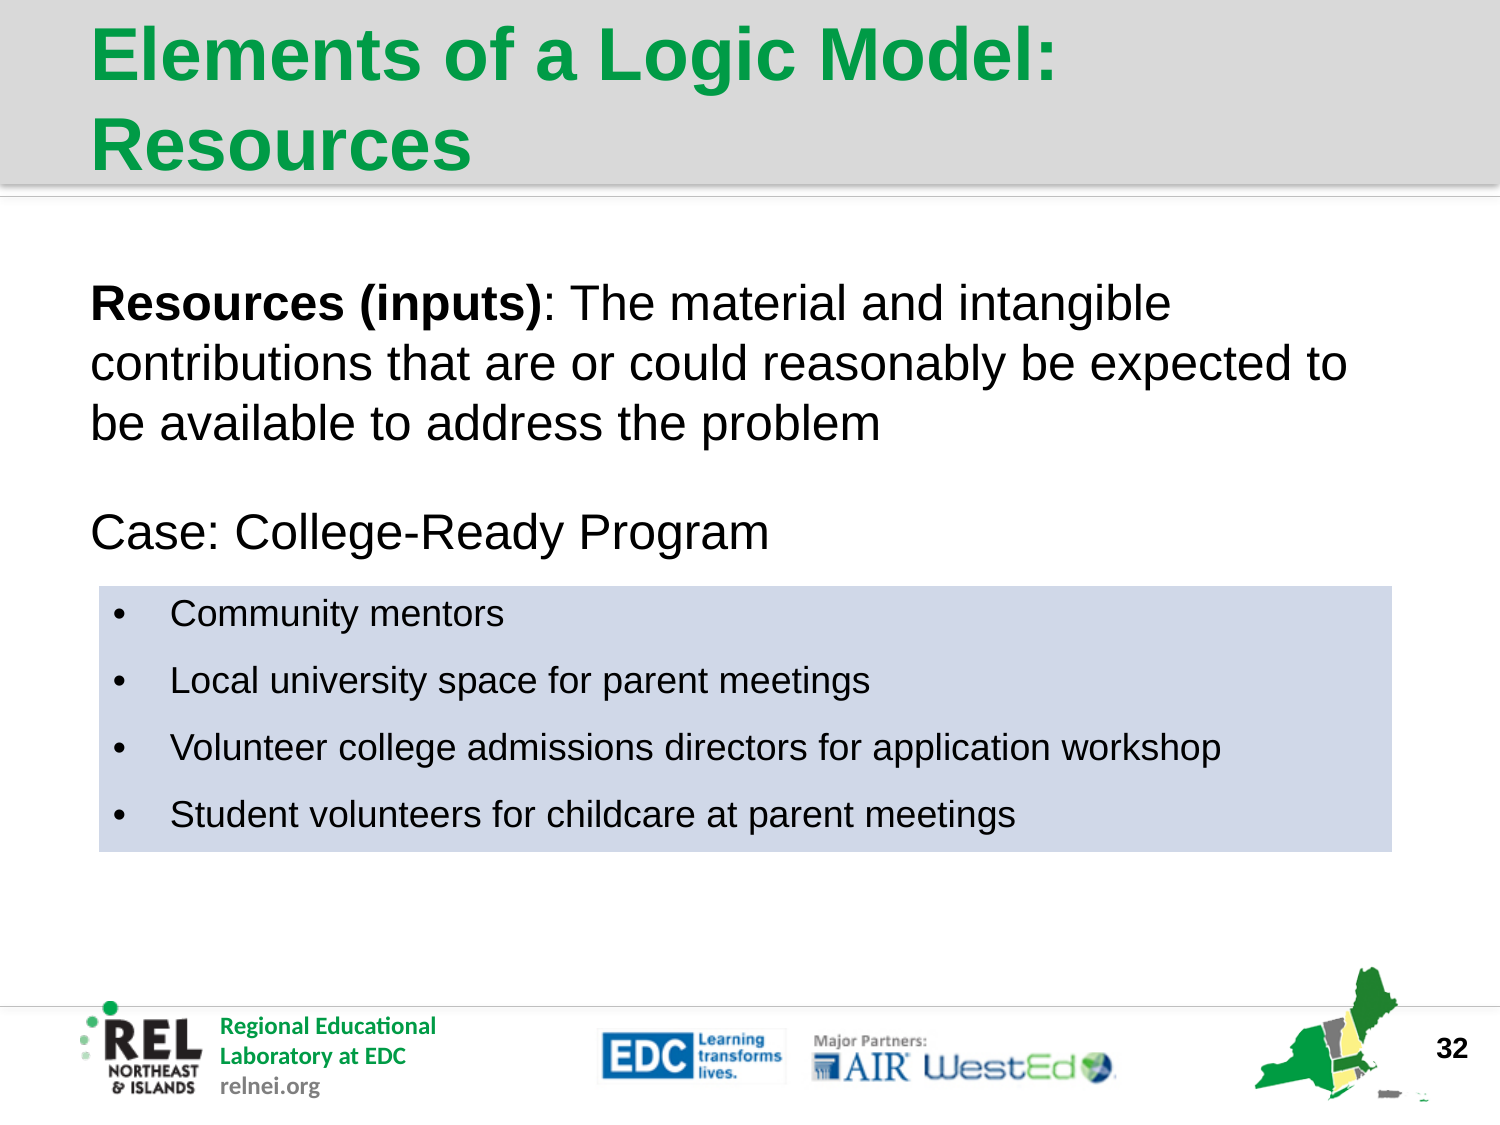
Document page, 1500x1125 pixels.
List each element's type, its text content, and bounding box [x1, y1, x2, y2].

picture [1245, 964, 1442, 1103]
picture [594, 1028, 1138, 1091]
slide_number 32 [1392, 1017, 1484, 1077]
title Elements of a Logic Model: Resources [75, 25, 1425, 165]
picture [80, 1001, 227, 1108]
list Resources (inputs): The material and intangible contributions that are or could reasonably be expected to be available to address the problem Case: College-Ready Program [75, 262, 1425, 982]
table_header Community mentors Local university space for parent meetings Volunteer college admissions directors for application workshop Student volunteers for childcare at parent meetings [99, 586, 1392, 852]
